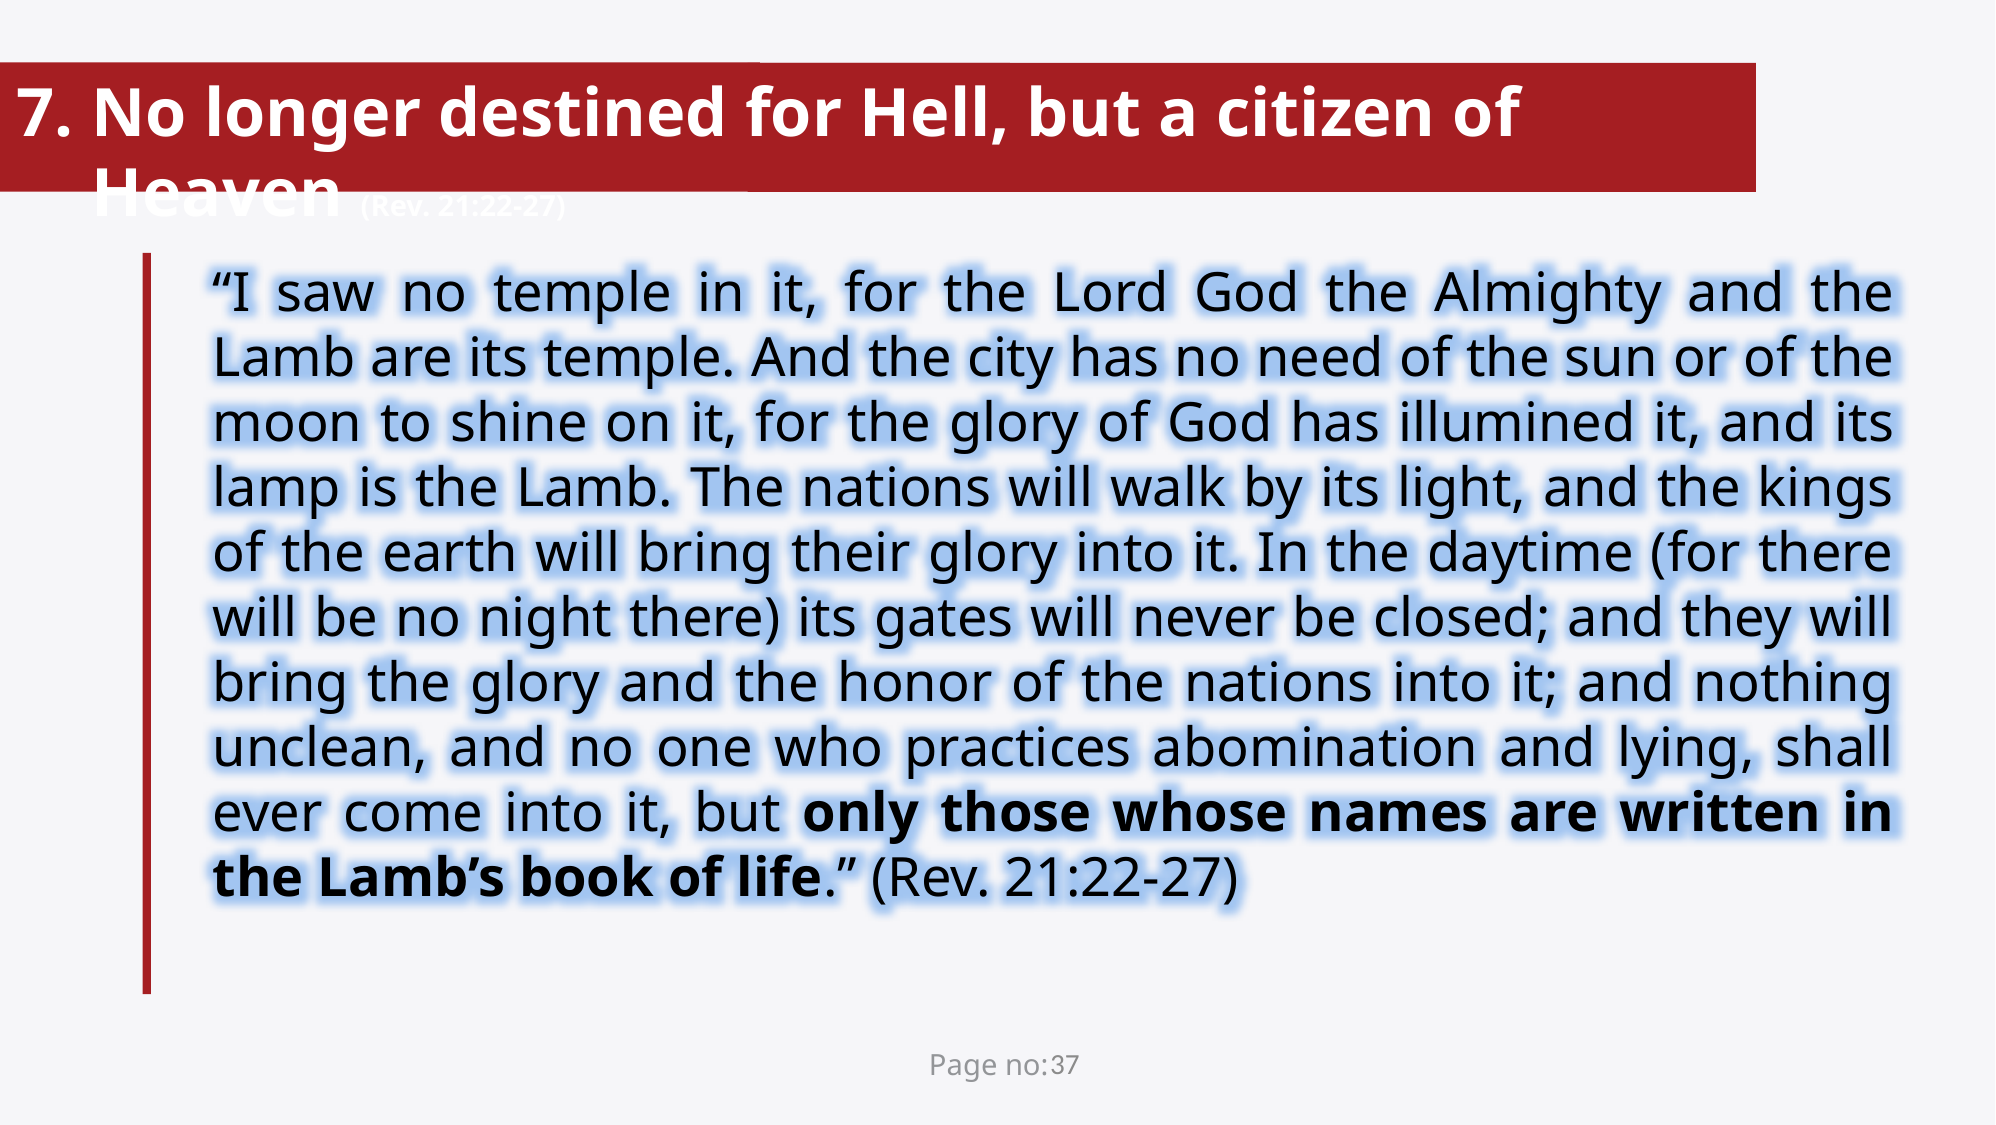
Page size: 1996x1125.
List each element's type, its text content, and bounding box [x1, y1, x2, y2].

text_box [745, 61, 1758, 194]
text_box No longer destined for Hell, but a citizen of Heaven (Rev. 21:22-27) [745, 114, 1686, 190]
text_box [745, 61, 758, 100]
text_box “I saw no temple in it, for the Lord God the Almighty and the Lamb are its temple. And the city has no need of the sun or of the moon to shine on it, for the glory of God has illumined it, and its lamp is the Lamb. The nations will walk by its light, and the kings of the earth will bring their glory into it. In the daytime (for there will be no night there) its gates will never be closed; and they will bring the glory and the honor of the nations into it; and nothing unclean, and no one who practices abomination and lying, shall ever come into it, but only those whose names are written in the Lamb’s book of life.” (Rev. 21:22-27) [198, 249, 1911, 915]
